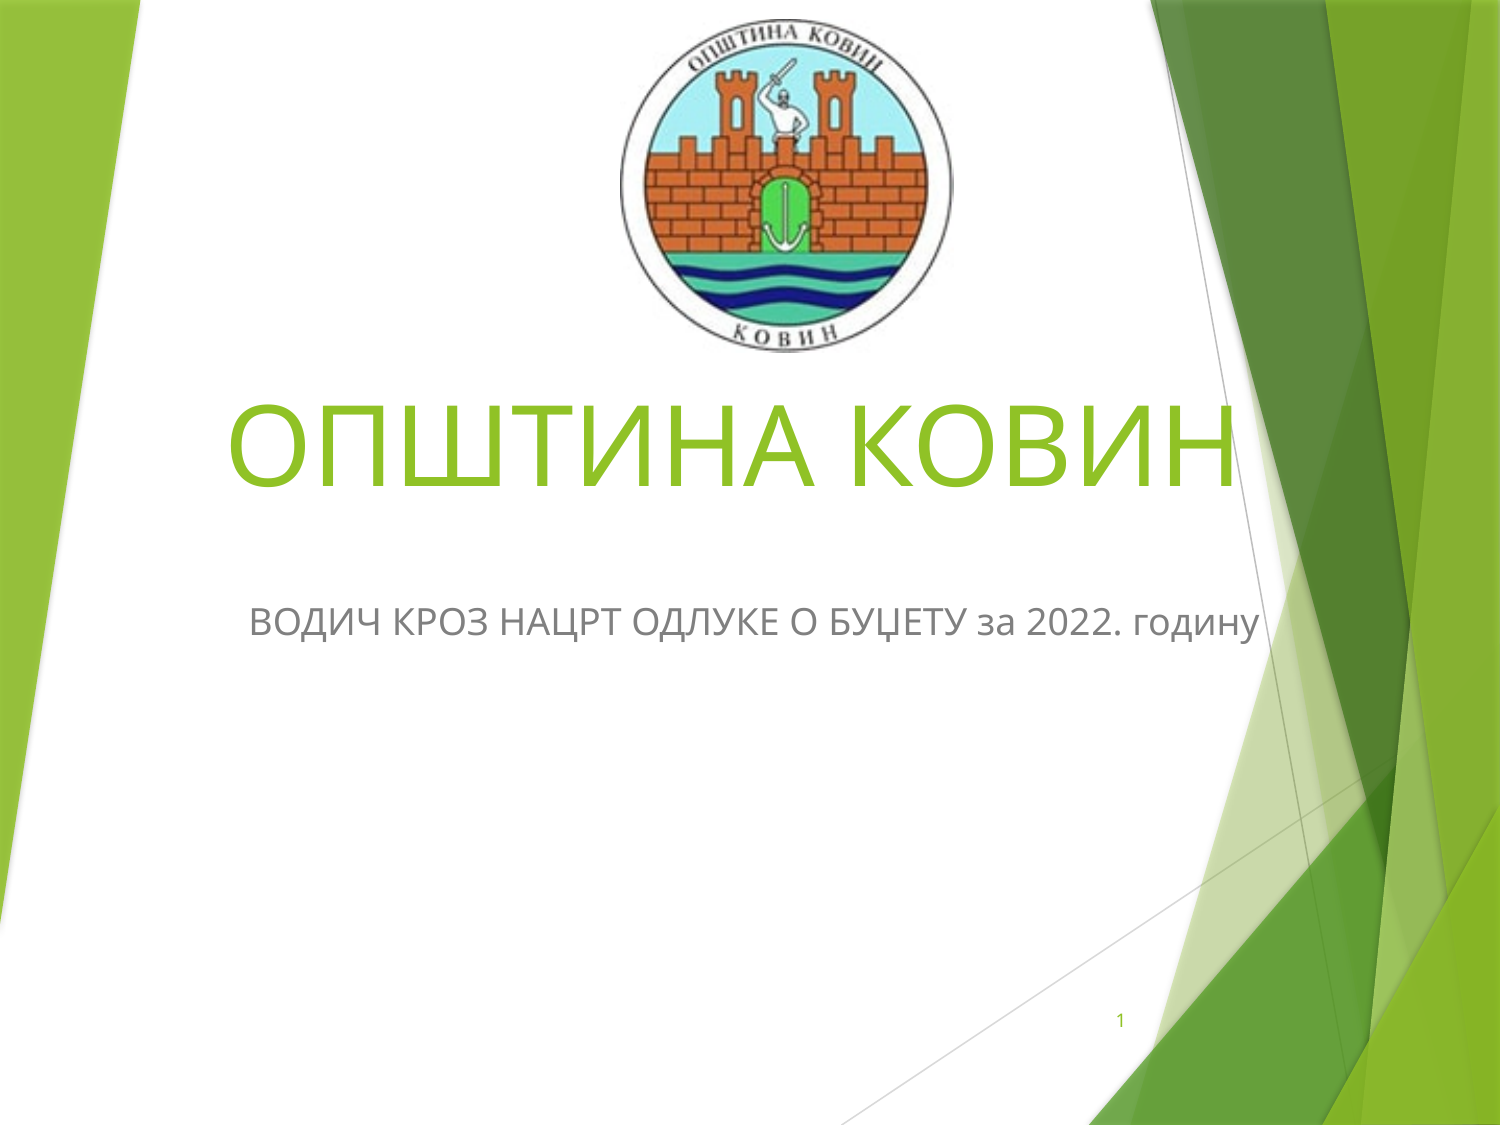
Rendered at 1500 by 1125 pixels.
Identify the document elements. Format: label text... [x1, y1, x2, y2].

title ОПШТИНА КОВИН [112, 275, 1258, 517]
subtitle ВОДИЧ КРОЗ НАЦРТ ОДЛУКЕ О БУЏЕТУ за 2022. годину [225, 590, 1275, 853]
slide_number 1 [1057, 991, 1142, 1051]
picture [619, 18, 954, 353]
